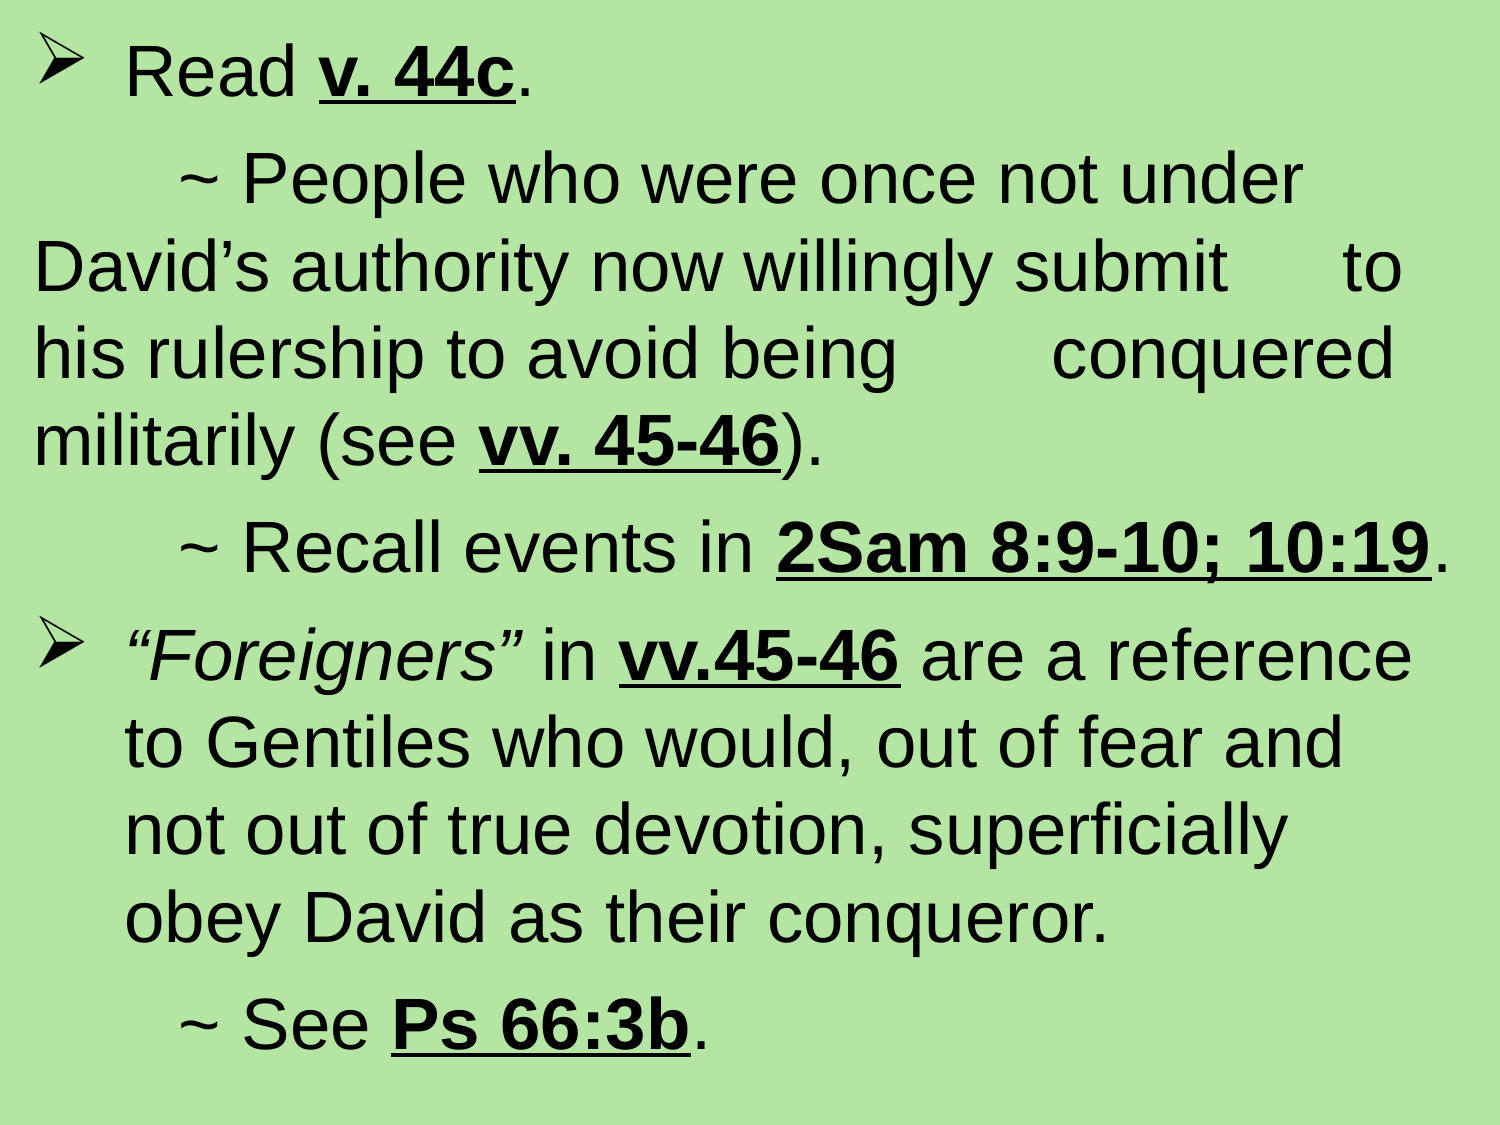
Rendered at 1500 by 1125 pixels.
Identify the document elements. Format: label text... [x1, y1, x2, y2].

subtitle Read v. 44c. ~ People who were once not under David’s authority now willingly submit to his rulership to avoid being conquered militarily (see vv. 45-46). ~ Recall events in 2Sam 8:9-10; 10:19. “Foreigners” in vv.45-46 are a reference to Gentiles who would, out of fear and not out of true devotion, superficially obey David as their conqueror. ~ See Ps 66:3b. [18, 16, 1482, 1106]
